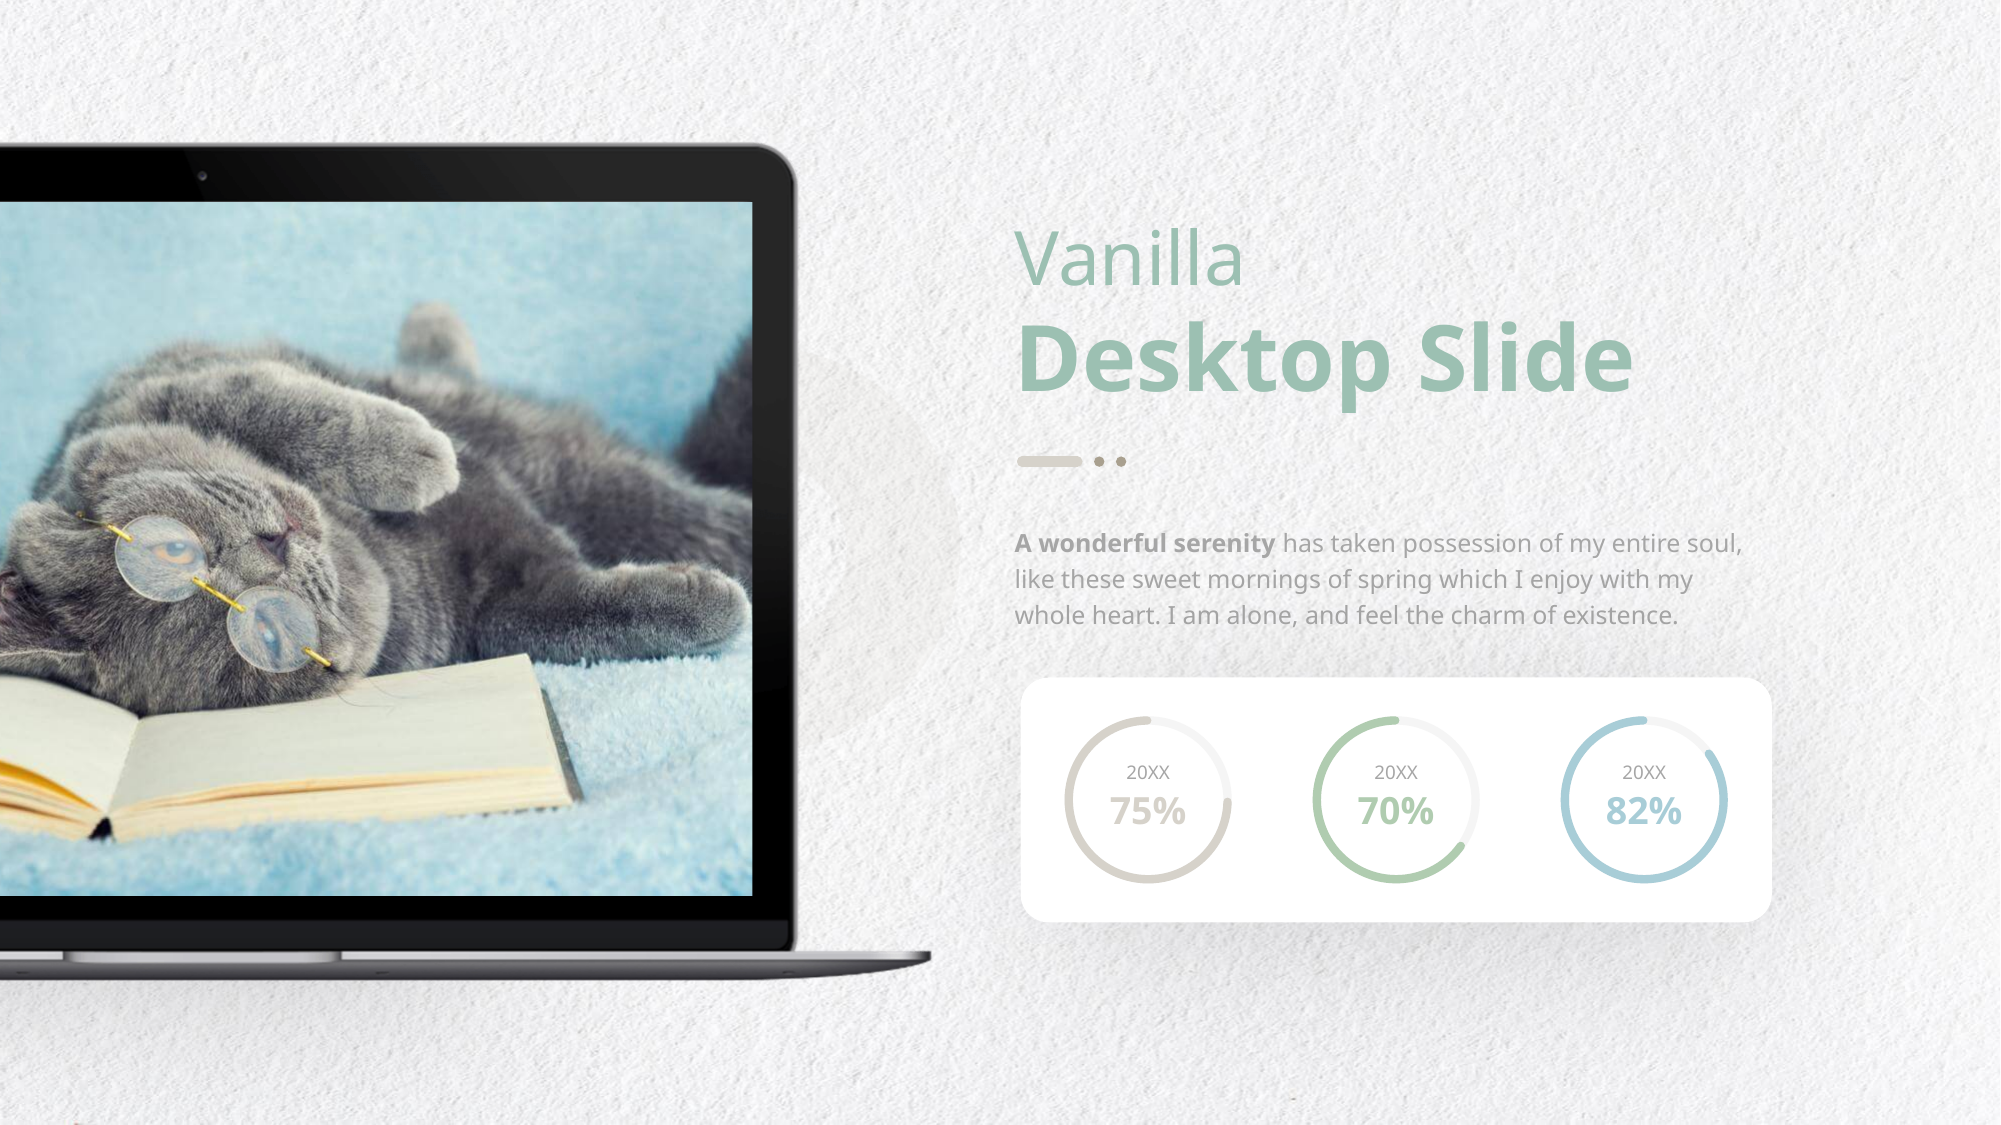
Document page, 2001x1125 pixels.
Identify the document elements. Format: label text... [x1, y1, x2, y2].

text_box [999, 202, 1772, 462]
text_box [1316, 720, 1476, 880]
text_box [1564, 720, 1724, 880]
text_box [1019, 676, 1773, 924]
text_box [1068, 720, 1228, 880]
text_box A wonderful serenity has taken possession of my entire soul, like these sweet mornings of spring which I enjoy with my whole heart. I am alone, and feel the charm of existence. [999, 513, 1772, 637]
picture [0, 0, 2001, 1125]
